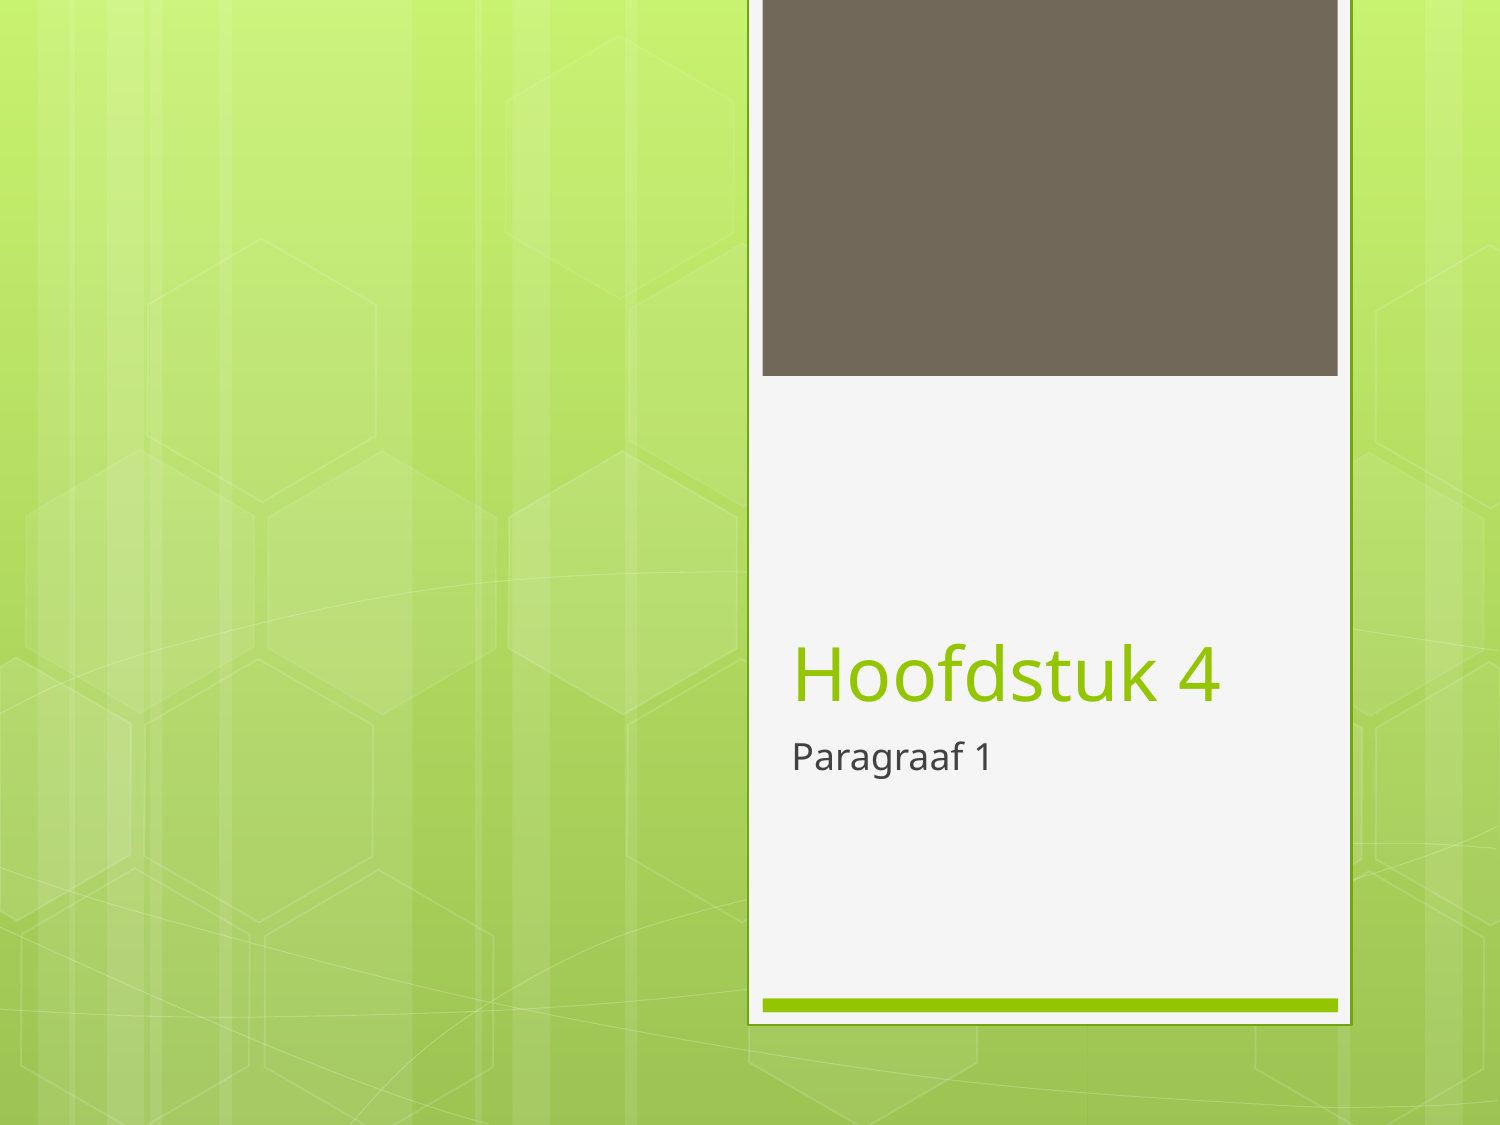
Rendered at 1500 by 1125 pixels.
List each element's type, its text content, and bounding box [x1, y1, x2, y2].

subtitle Paragraaf 1 [776, 725, 1320, 933]
title Hoofdstuk 4 [776, 444, 1320, 724]
